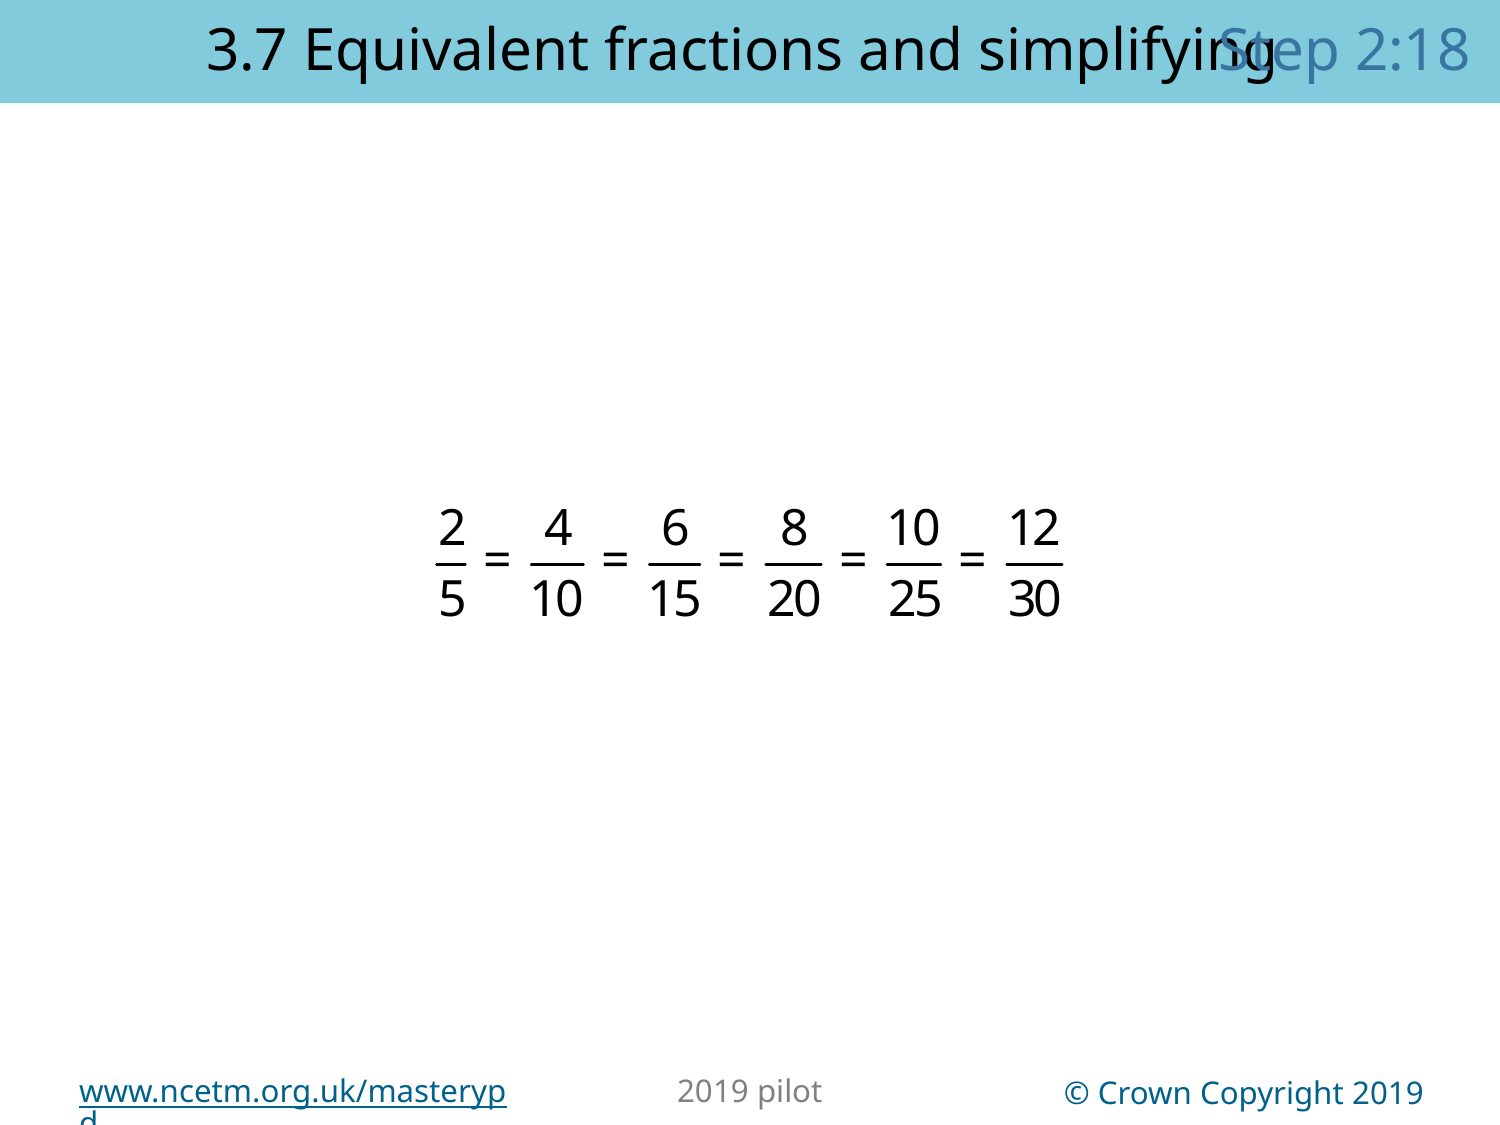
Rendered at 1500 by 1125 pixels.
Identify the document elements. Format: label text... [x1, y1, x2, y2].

list Step 2:18 [0, 0, 1500, 104]
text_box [432, 501, 1068, 623]
